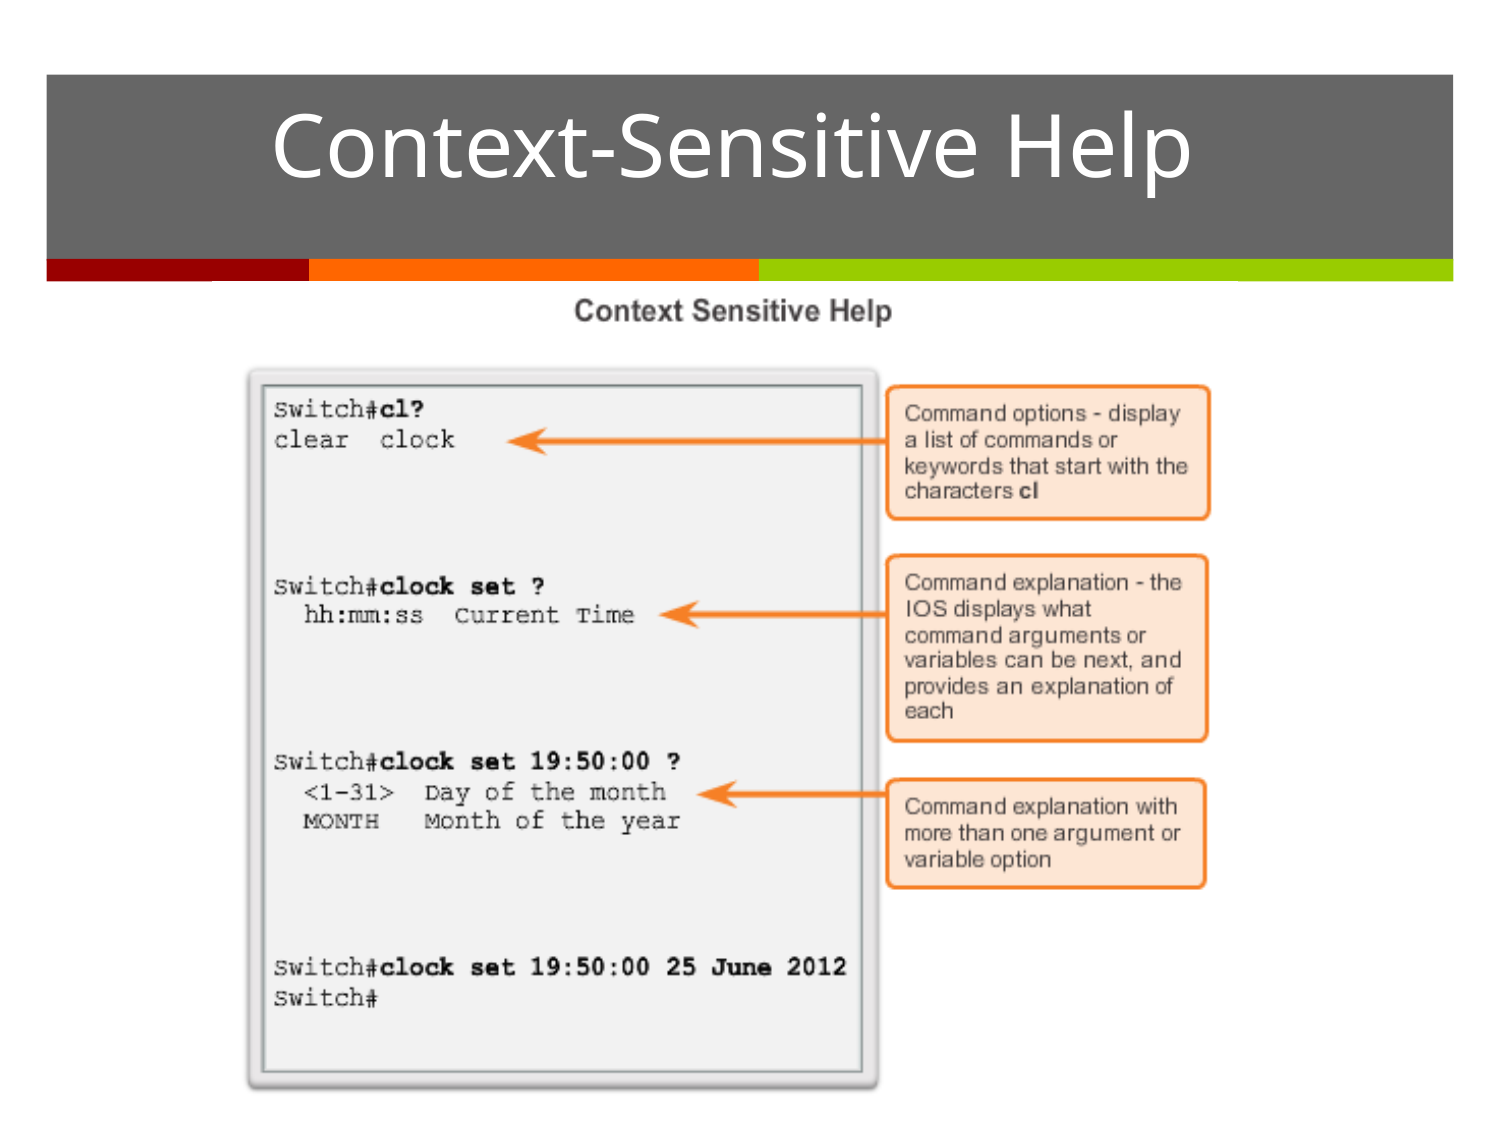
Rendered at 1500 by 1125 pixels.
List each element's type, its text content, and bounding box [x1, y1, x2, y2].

title Context-Sensitive Help [64, 74, 1401, 212]
picture [211, 280, 1239, 1125]
